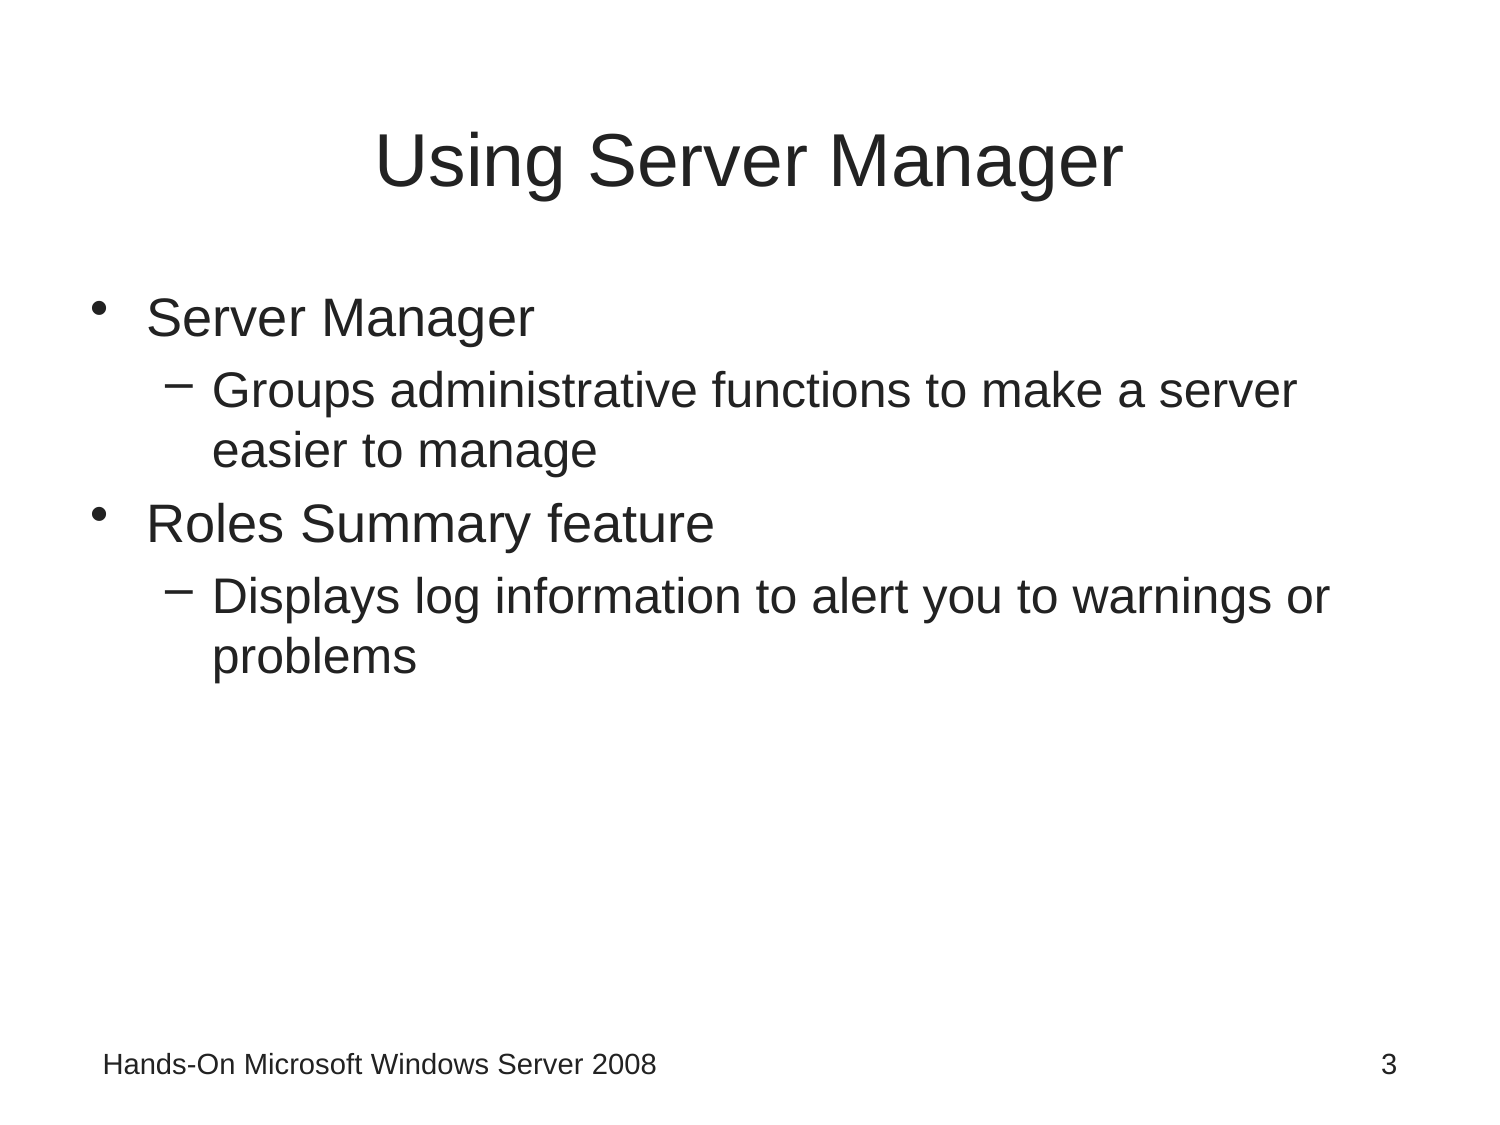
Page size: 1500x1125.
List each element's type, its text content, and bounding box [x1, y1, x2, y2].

slide_number 3 [1074, 1037, 1413, 1101]
title Using Server Manager [87, 62, 1413, 251]
footer Hands-On Microsoft Windows Server 2008 [87, 1037, 1051, 1101]
list Server Manager Groups administrative functions to make a server easier to manage Roles Summary feature Displays log information to alert you to warnings or problems [74, 274, 1438, 1026]
